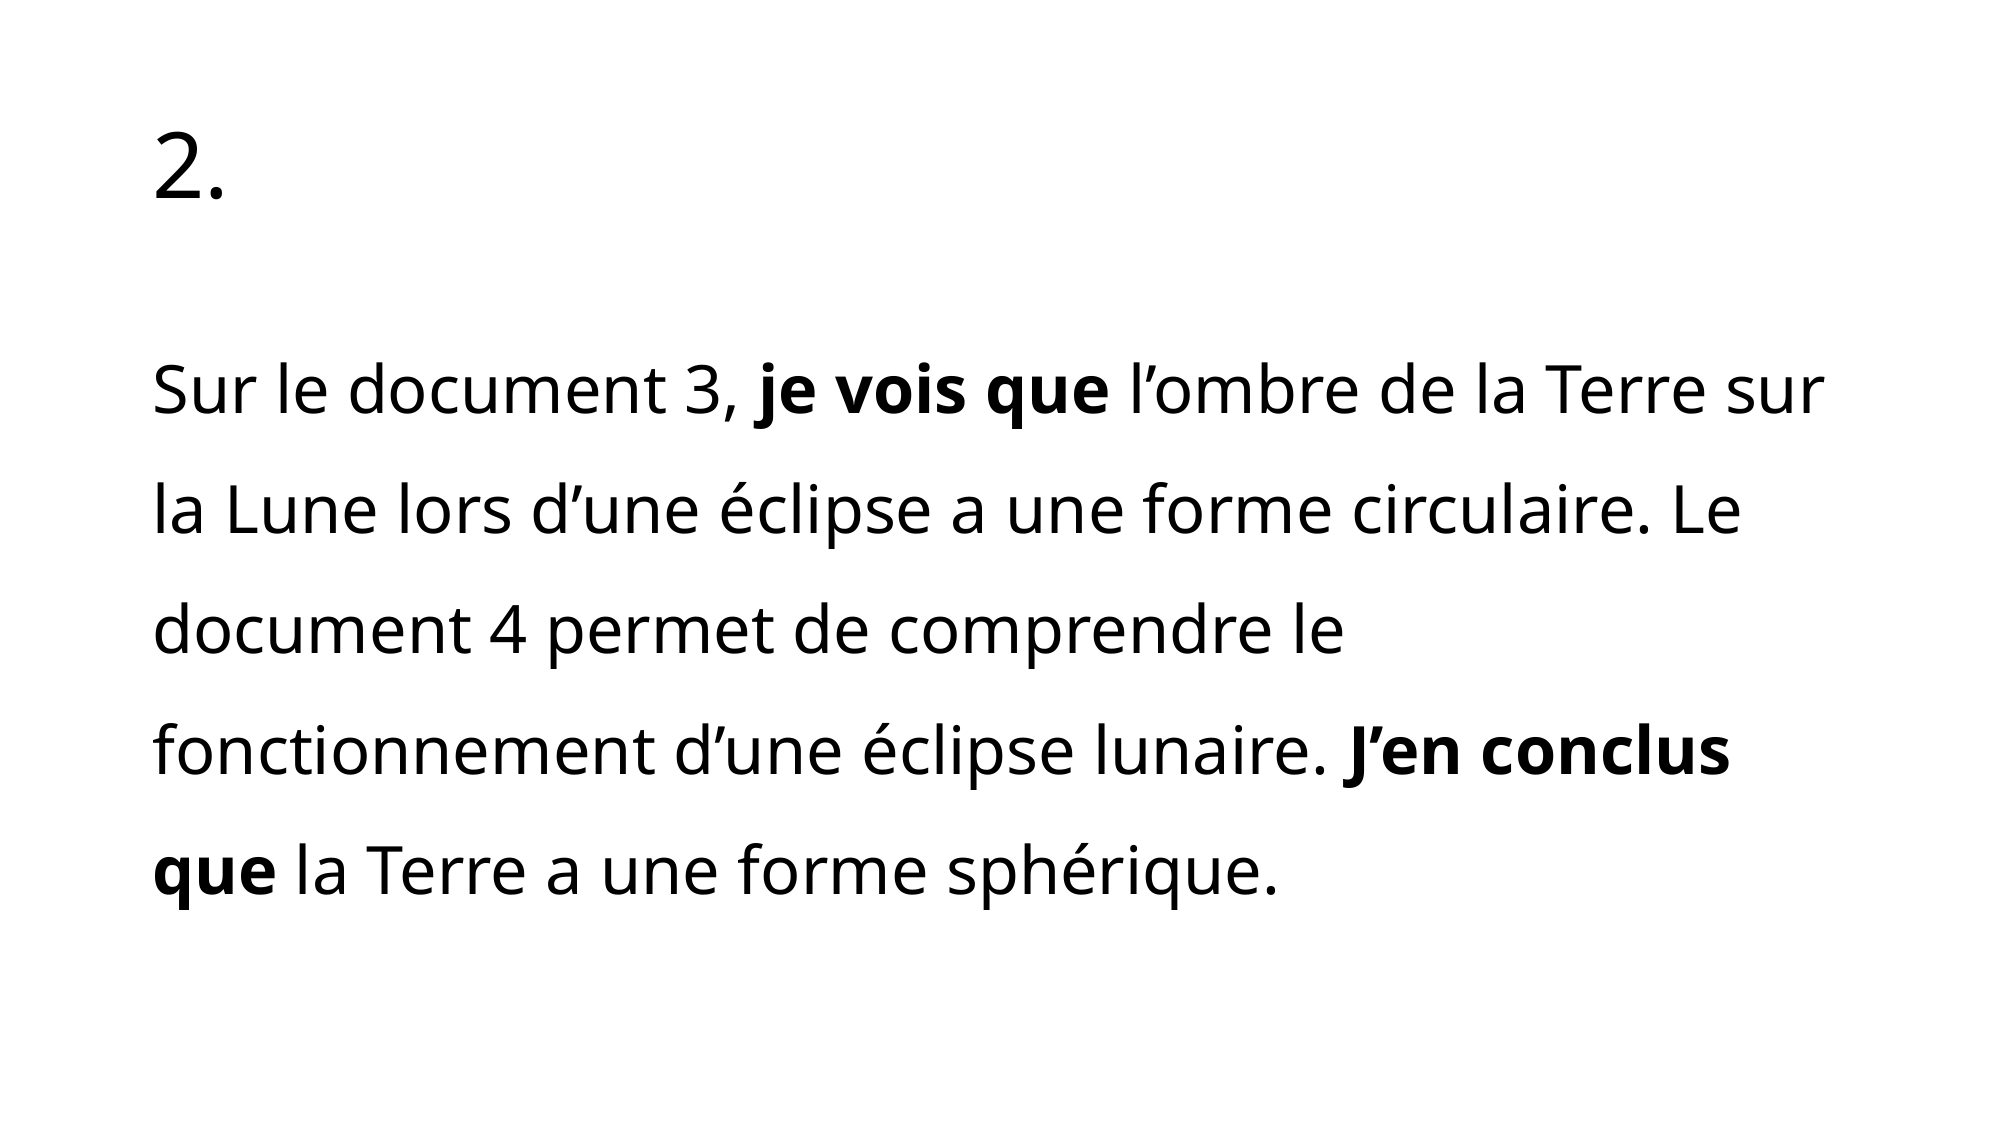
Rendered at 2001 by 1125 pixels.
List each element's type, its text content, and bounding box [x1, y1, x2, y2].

list Sur le document 3, je vois que l’ombre de la Terre sur la Lune lors d’une éclipse a une forme circulaire. Le document 4 permet de comprendre le fonctionnement d’une éclipse lunaire. J’en conclus que la Terre a une forme sphérique. [137, 299, 1863, 1014]
title 2. [137, 59, 1863, 278]
